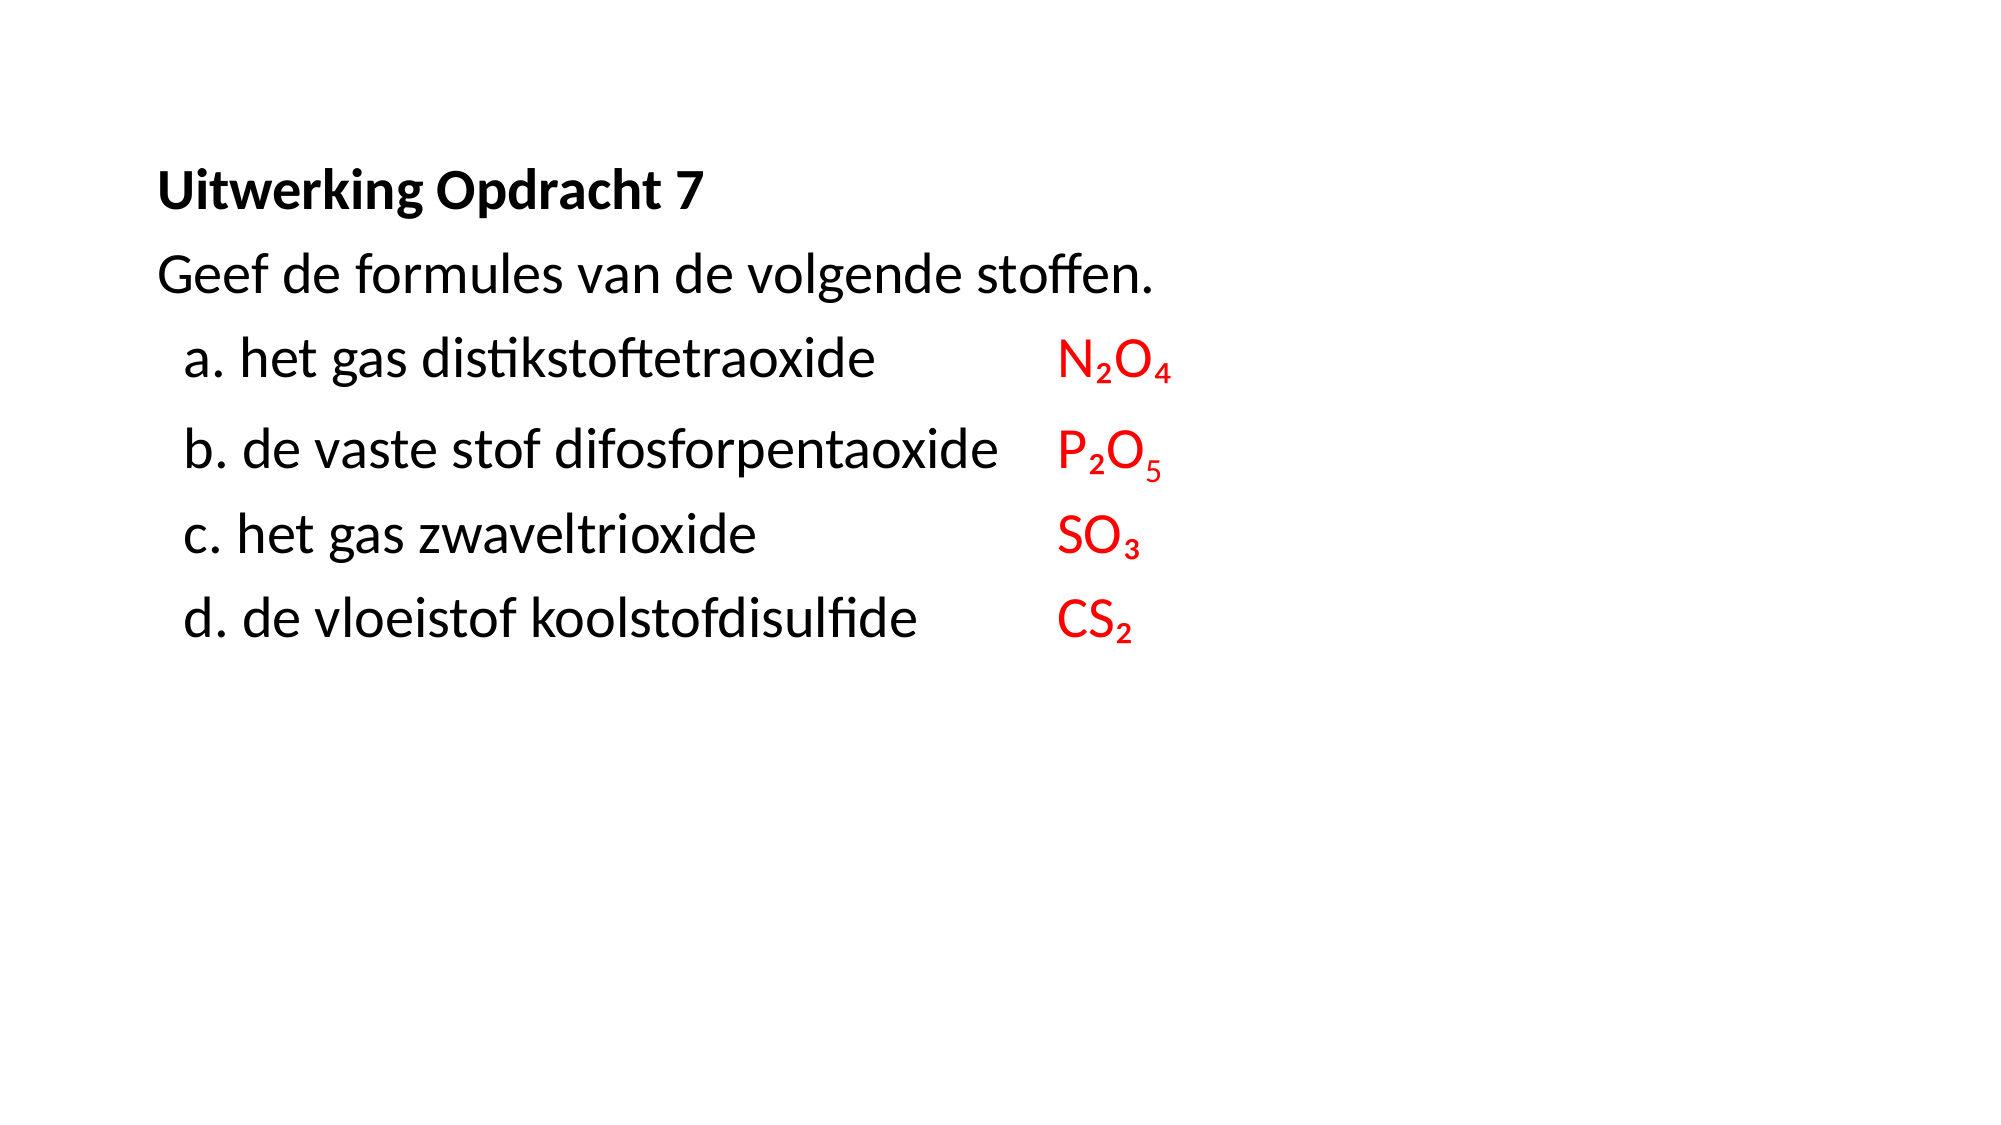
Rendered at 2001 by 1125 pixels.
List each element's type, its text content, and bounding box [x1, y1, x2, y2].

list Uitwerking Opdracht 7 Geef de formules van de volgende stoffen. a. het gas distikstoftetraoxide N₂O₄ b. de vaste stof difosforpentaoxide P₂O5 c. het gas zwaveltrioxide SO₃ d. de vloeistof koolstofdisulfide CS₂ [142, 151, 1868, 866]
